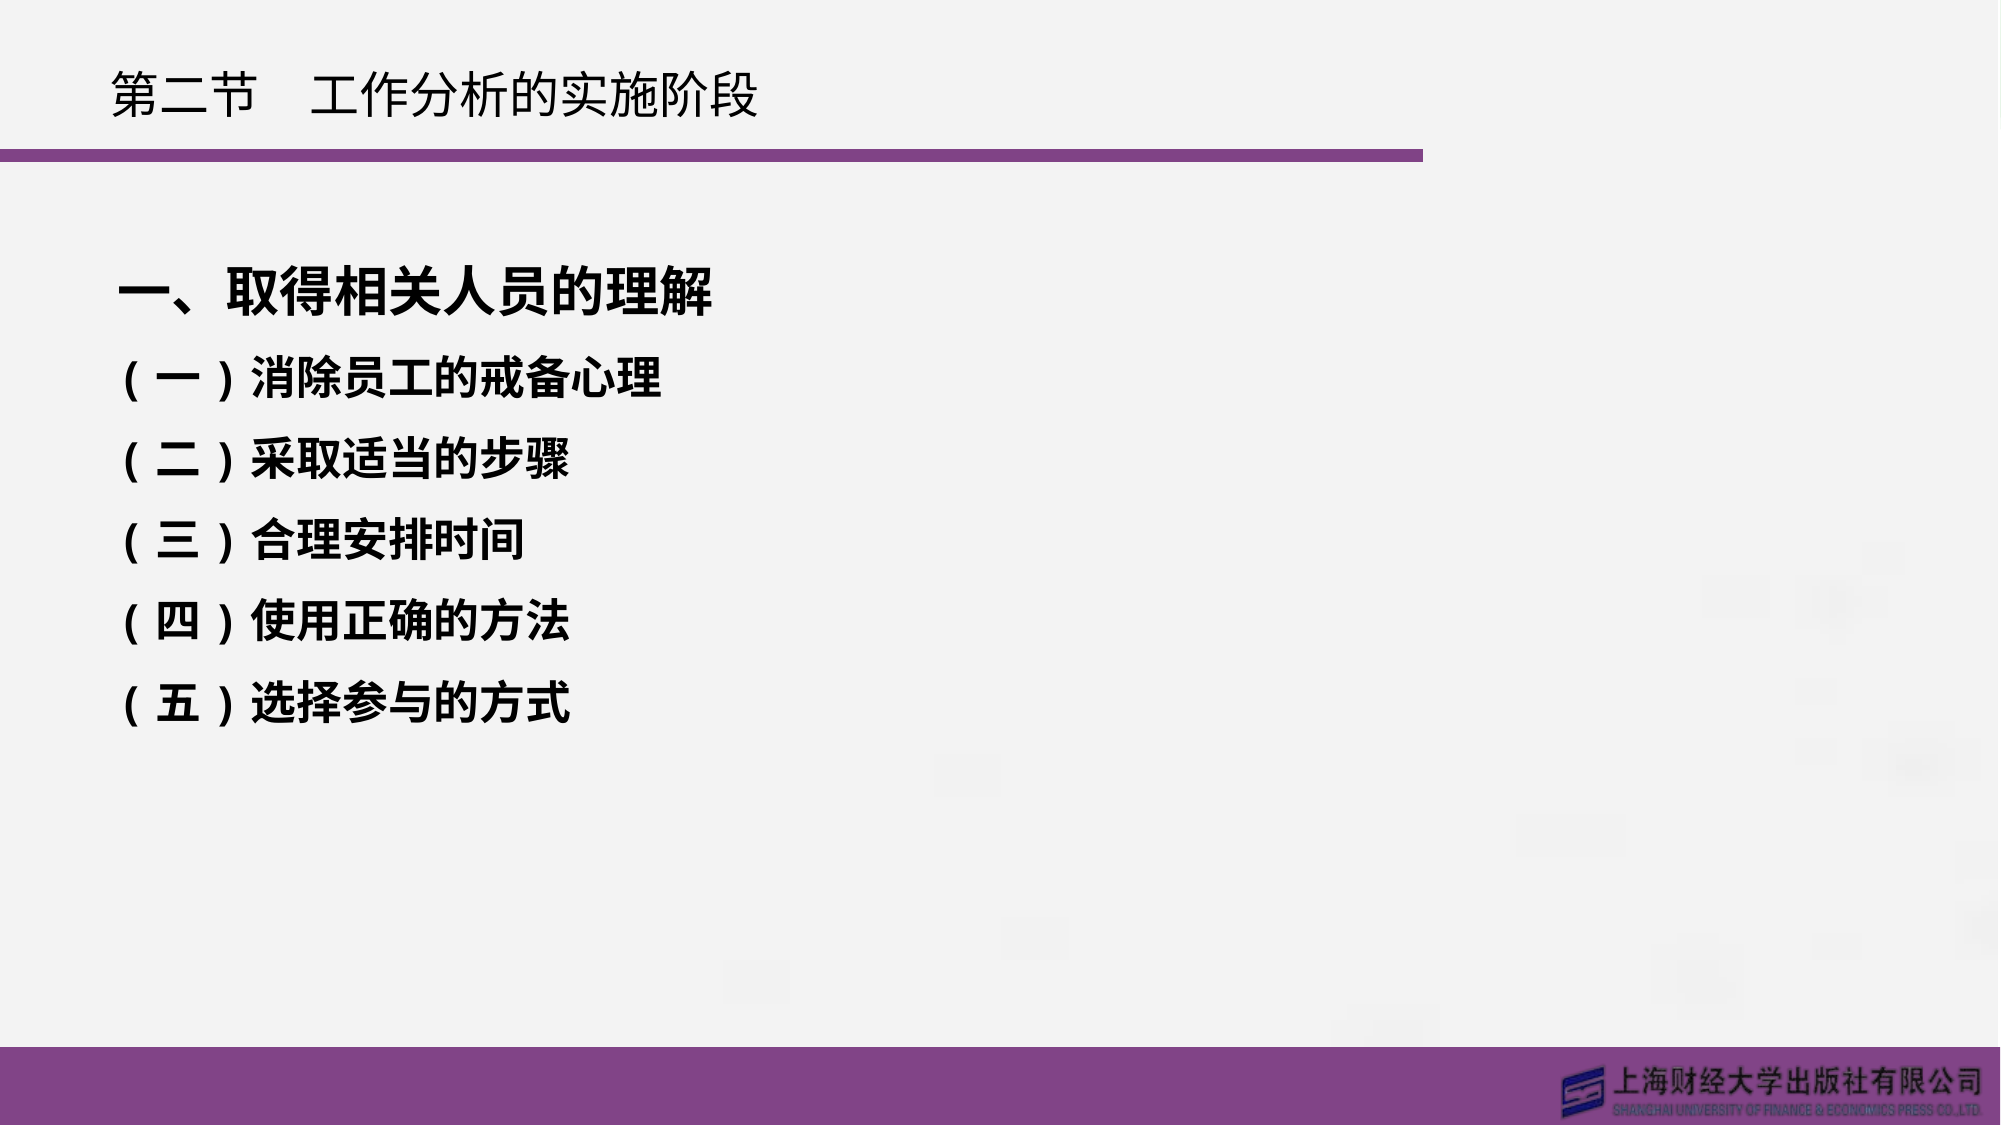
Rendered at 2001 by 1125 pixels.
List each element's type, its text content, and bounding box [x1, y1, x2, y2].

list 一、取得相关人员的理解 (一)消除员工的戒备心理 (二)采取适当的步骤 (三)合理安排时间 (四)使用正确的方法 (五)选择参与的方式 [102, 233, 1898, 1032]
picture [0, 0, 2001, 1125]
title 第二节 工作分析的实施阶段 [94, 42, 1451, 146]
